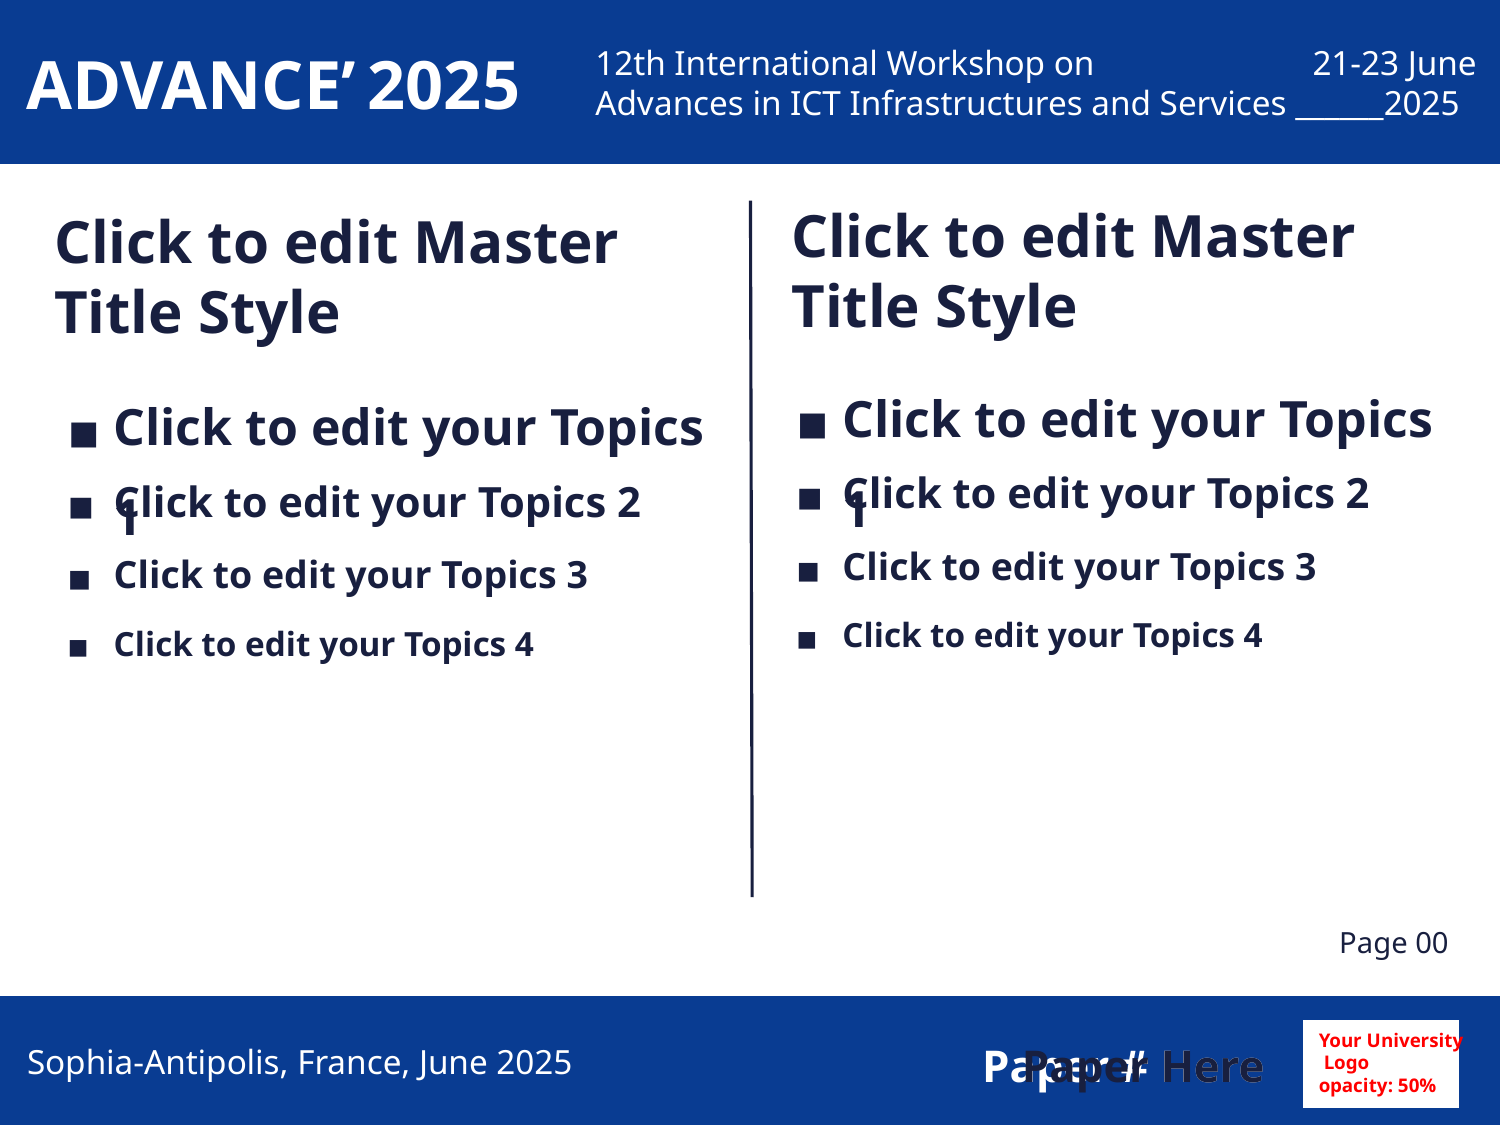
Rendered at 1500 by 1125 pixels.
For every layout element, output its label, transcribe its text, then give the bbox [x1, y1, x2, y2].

text_box Paper Here [520, 1030, 1280, 1099]
text_box Page 00 [1324, 917, 1485, 968]
text_box Click to edit Master Title Style [39, 197, 749, 353]
text_box Click to edit your Topics 3 [780, 512, 1455, 586]
text_box Click to edit your Topics 4 [780, 586, 1455, 662]
text_box Click to edit your Topics 3 [51, 521, 726, 595]
text_box Click to edit your Topics 1 [780, 349, 1455, 434]
text_box Click to edit Master Title Style [776, 191, 1487, 347]
text_box Click to edit your Topics 2 [780, 434, 1455, 512]
text_box Click to edit your Topics 2 [51, 442, 726, 521]
text_box Click to edit your Topics 4 [51, 595, 726, 671]
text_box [1303, 1020, 1479, 1107]
text_box Click to edit your Topics 1 [51, 358, 726, 442]
